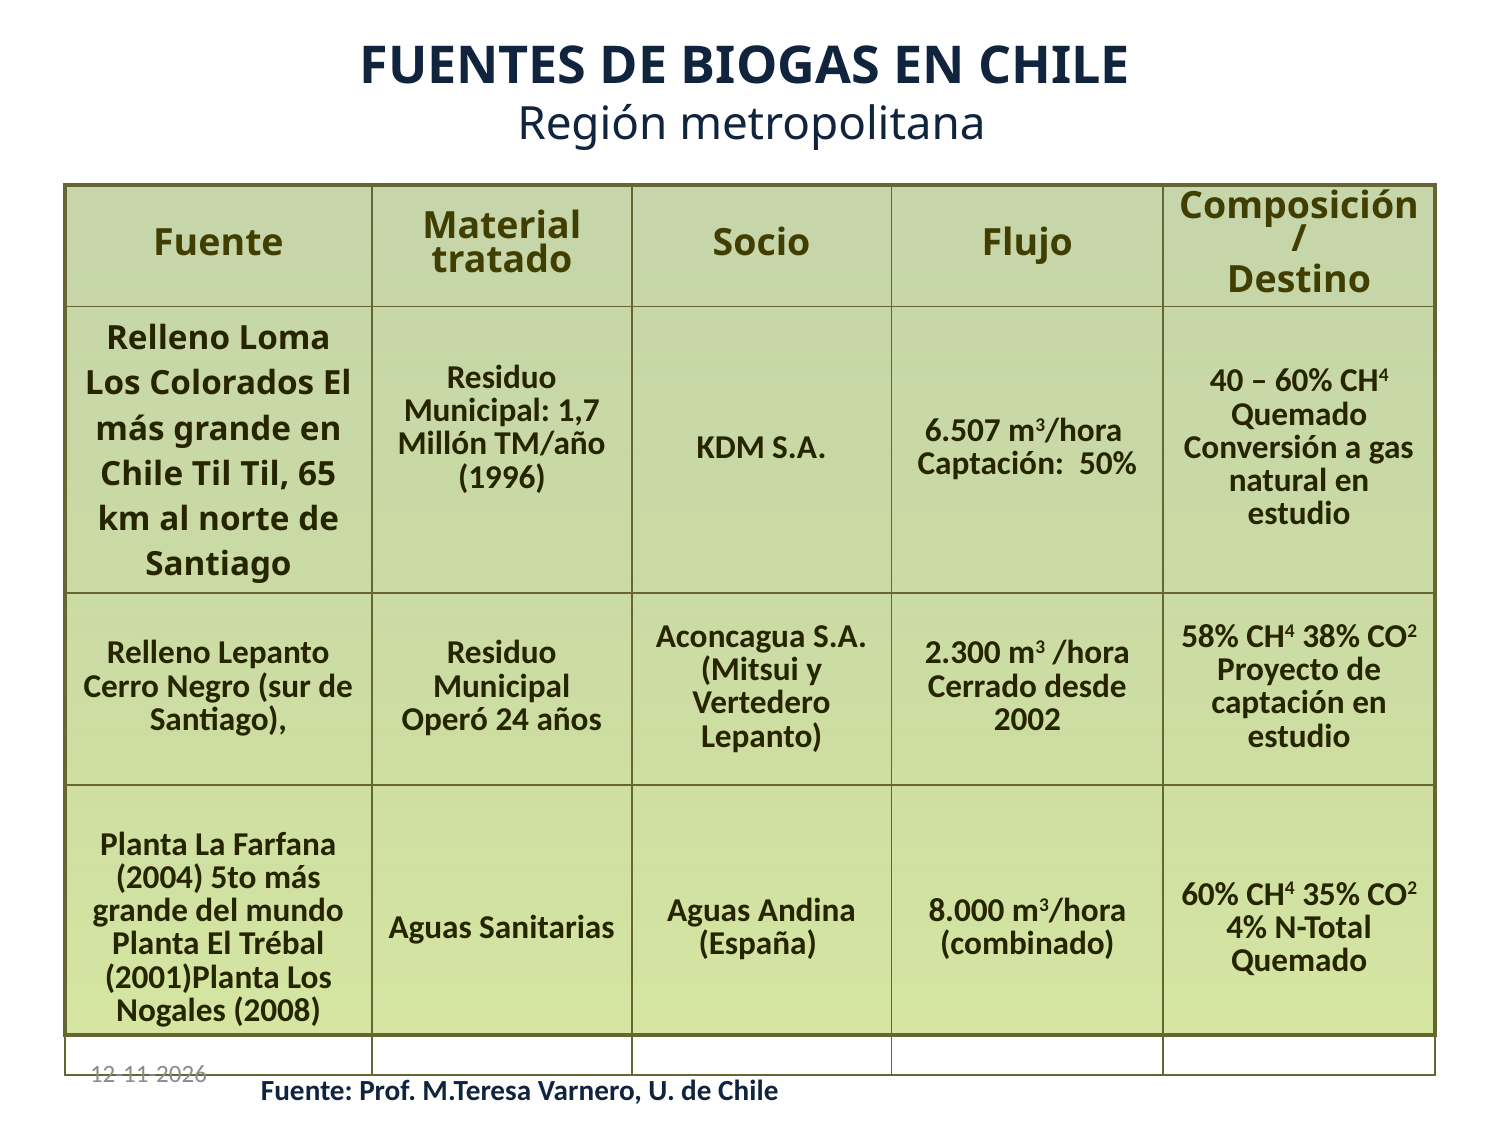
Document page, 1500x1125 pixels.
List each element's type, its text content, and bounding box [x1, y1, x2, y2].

table_cell Aconcagua S.A. (Mitsui y Vertedero Lepanto) [633, 594, 891, 784]
table_cell 40 – 60% CH4 Quemado Conversión a gas natural en estudio [1164, 307, 1434, 592]
table_cell Relleno Loma Los Colorados El más grande en Chile Til Til, 65 km al norte de Santiago [66, 307, 371, 592]
table_cell KDM S.A. [633, 307, 891, 592]
table_cell Aguas Sanitarias [373, 786, 631, 1064]
table_header Material tratado [373, 185, 631, 306]
table_header Fuente [66, 185, 371, 306]
table_header Socio [633, 185, 891, 306]
table_cell 2.300 m3 /hora Cerrado desde 2002 [892, 594, 1162, 784]
text_box Fuente: Prof. M.Teresa Varnero, U. de Chile [246, 1064, 1231, 1114]
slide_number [75, 1042, 425, 1103]
table_cell Residuo Municipal: 1,7 Millón TM/año (1996) [373, 307, 631, 592]
table_cell Residuo Municipal Operó 24 años [373, 594, 631, 784]
table_header Composición/ Destino [1164, 185, 1434, 306]
text_box FUENTES DE BIOGAS EN CHILE Región metropolitana [76, 30, 1427, 150]
table_cell 60% CH4 35% CO2 4% N-Total Quemado [1164, 786, 1434, 1074]
table_cell 8.000 m3/hora (combinado) [892, 786, 1162, 1064]
table_cell Relleno Lepanto Cerro Negro (sur de Santiago), [66, 594, 371, 784]
table_cell Planta La Farfana (2004) 5to más grande del mundo Planta El Trébal (2001)Planta Los Nogales (2008) [66, 786, 371, 1074]
table_cell 58% CH4 38% CO2 Proyecto de captación en estudio [1164, 594, 1434, 784]
table_cell 6.507 m3/hora Captación: 50% [892, 307, 1162, 592]
table_header Flujo [892, 185, 1162, 306]
table_cell Aguas Andina (España) [633, 786, 891, 1064]
